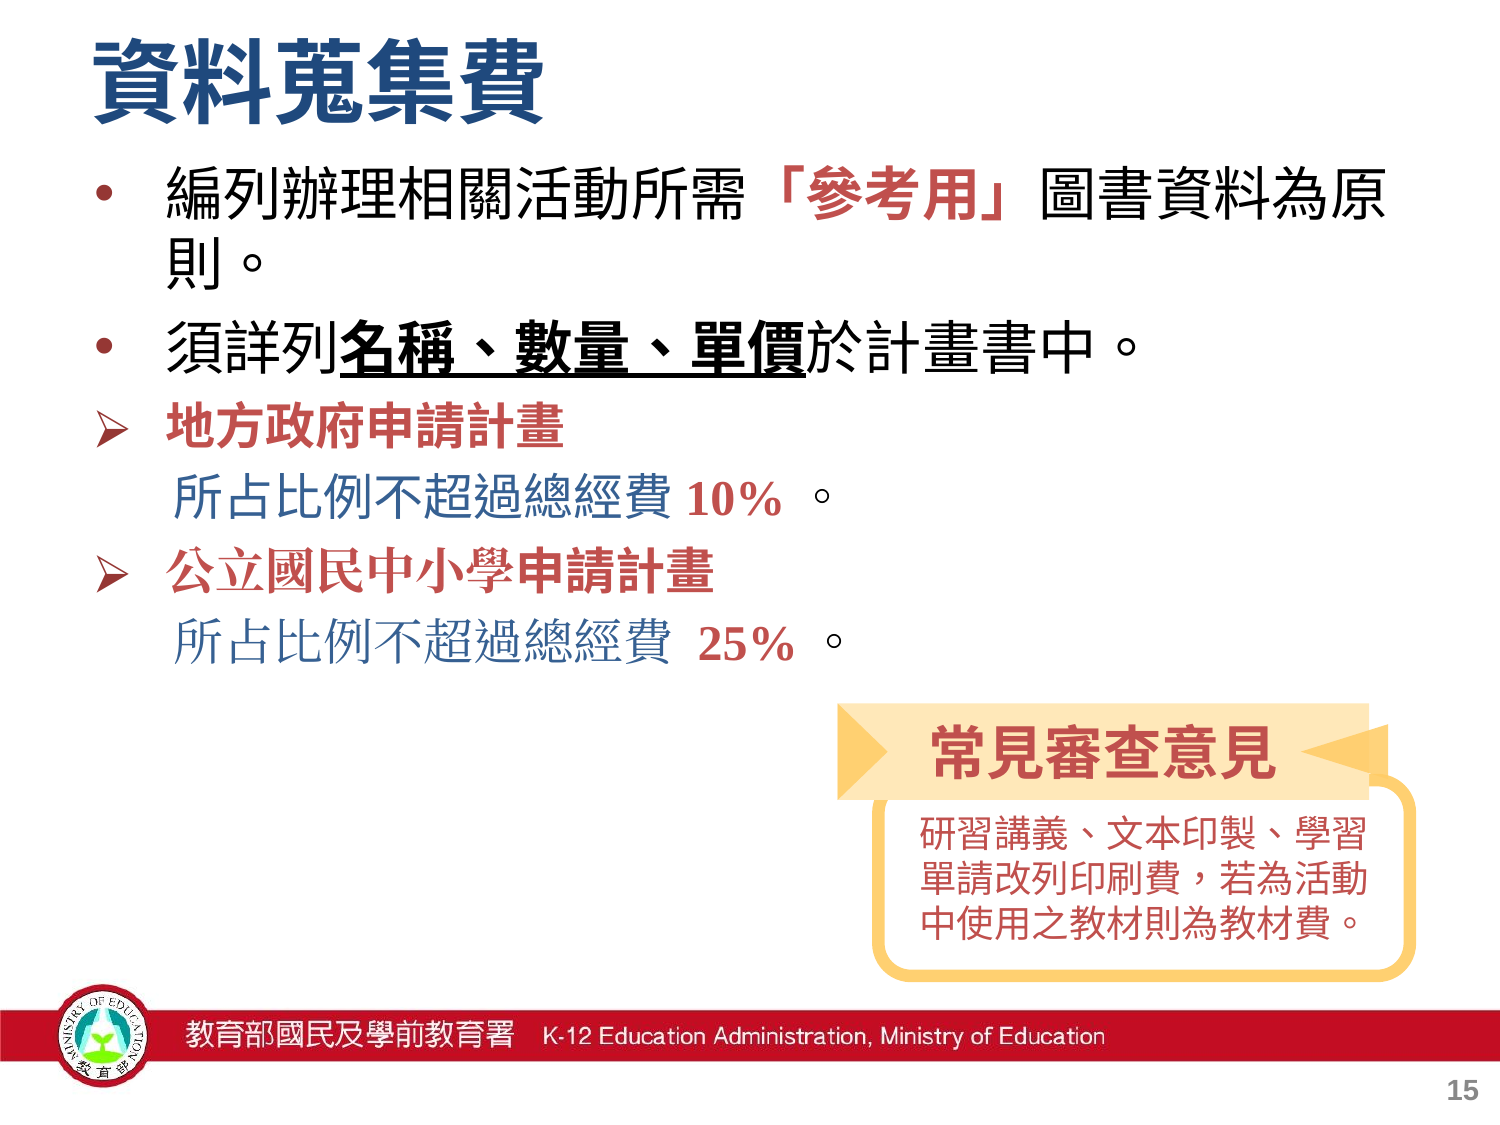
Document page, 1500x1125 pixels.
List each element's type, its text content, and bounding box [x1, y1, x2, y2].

picture [0, 0, 1500, 1125]
list 編列辦理相關活動所需「參考用」圖書資料為原則。 須詳列名稱、數量、單價於計畫書中。 地方政府申請計畫 所占比例不超過總經費10%。 公立國民中小學申請計畫 所占比例不超過總經費 25%。 [75, 149, 1425, 976]
text_box 研習講義、文本印製、學習單請改列印刷費，若為活動中使用之教材則為教材費。 [878, 780, 1410, 976]
title 資料蒐集費 [75, 9, 1425, 149]
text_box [837, 703, 1370, 801]
slide_number 14 [1144, 1058, 1495, 1119]
